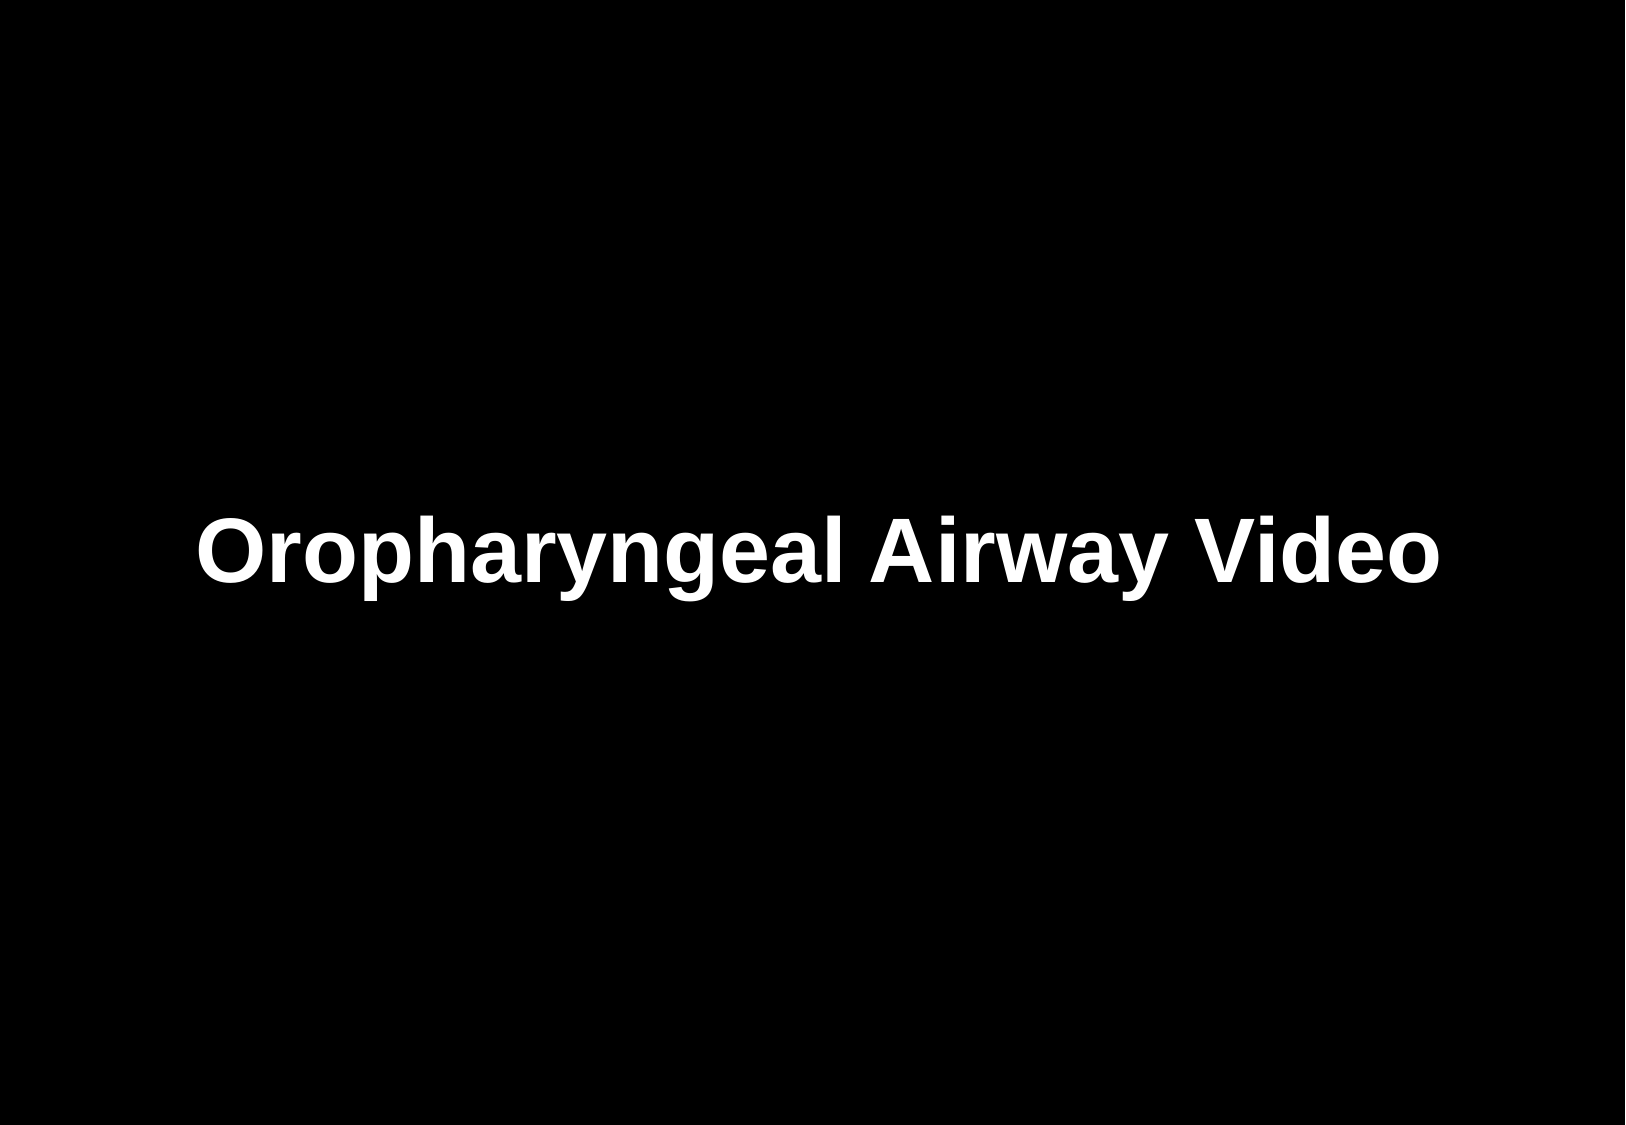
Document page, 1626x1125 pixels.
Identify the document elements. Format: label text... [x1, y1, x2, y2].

text_box Oropharyngeal Airway Video [180, 483, 1459, 609]
